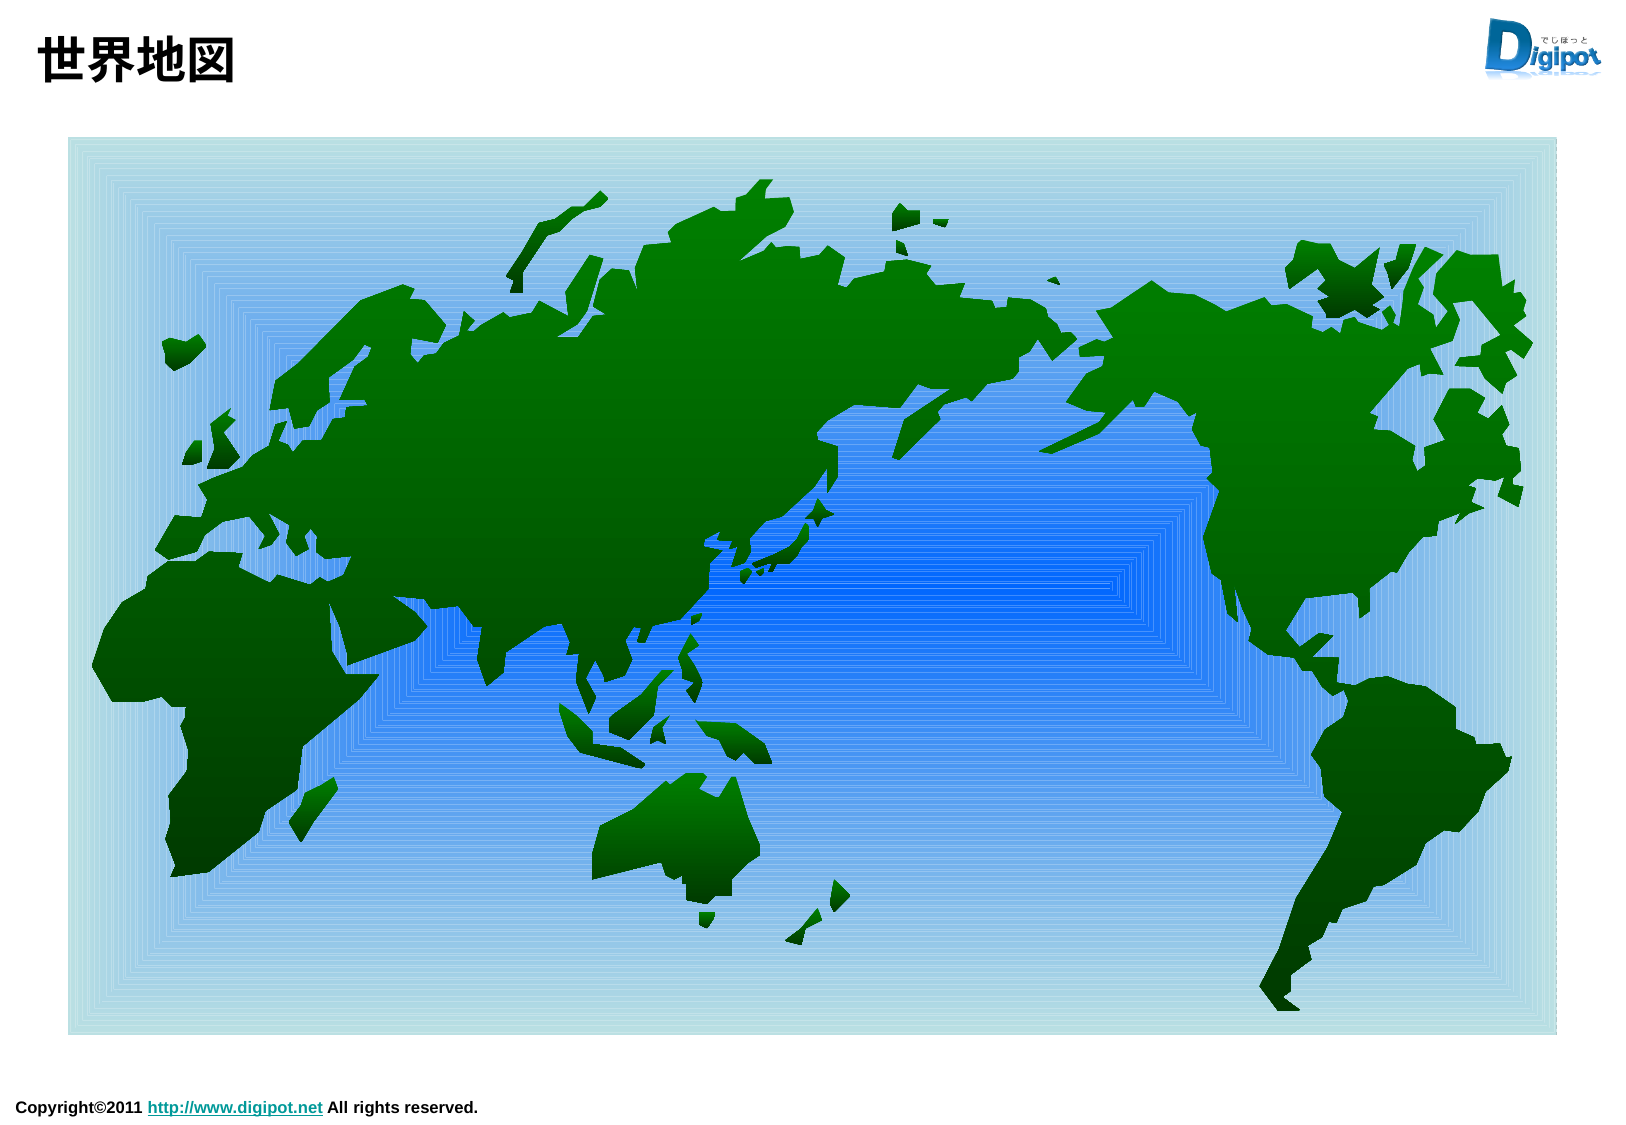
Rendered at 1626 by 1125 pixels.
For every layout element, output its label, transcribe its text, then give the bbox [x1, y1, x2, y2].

picture [1485, 18, 1602, 82]
title 世界地図 [21, 19, 881, 98]
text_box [91, 179, 1534, 1012]
text_box [68, 137, 1557, 1035]
